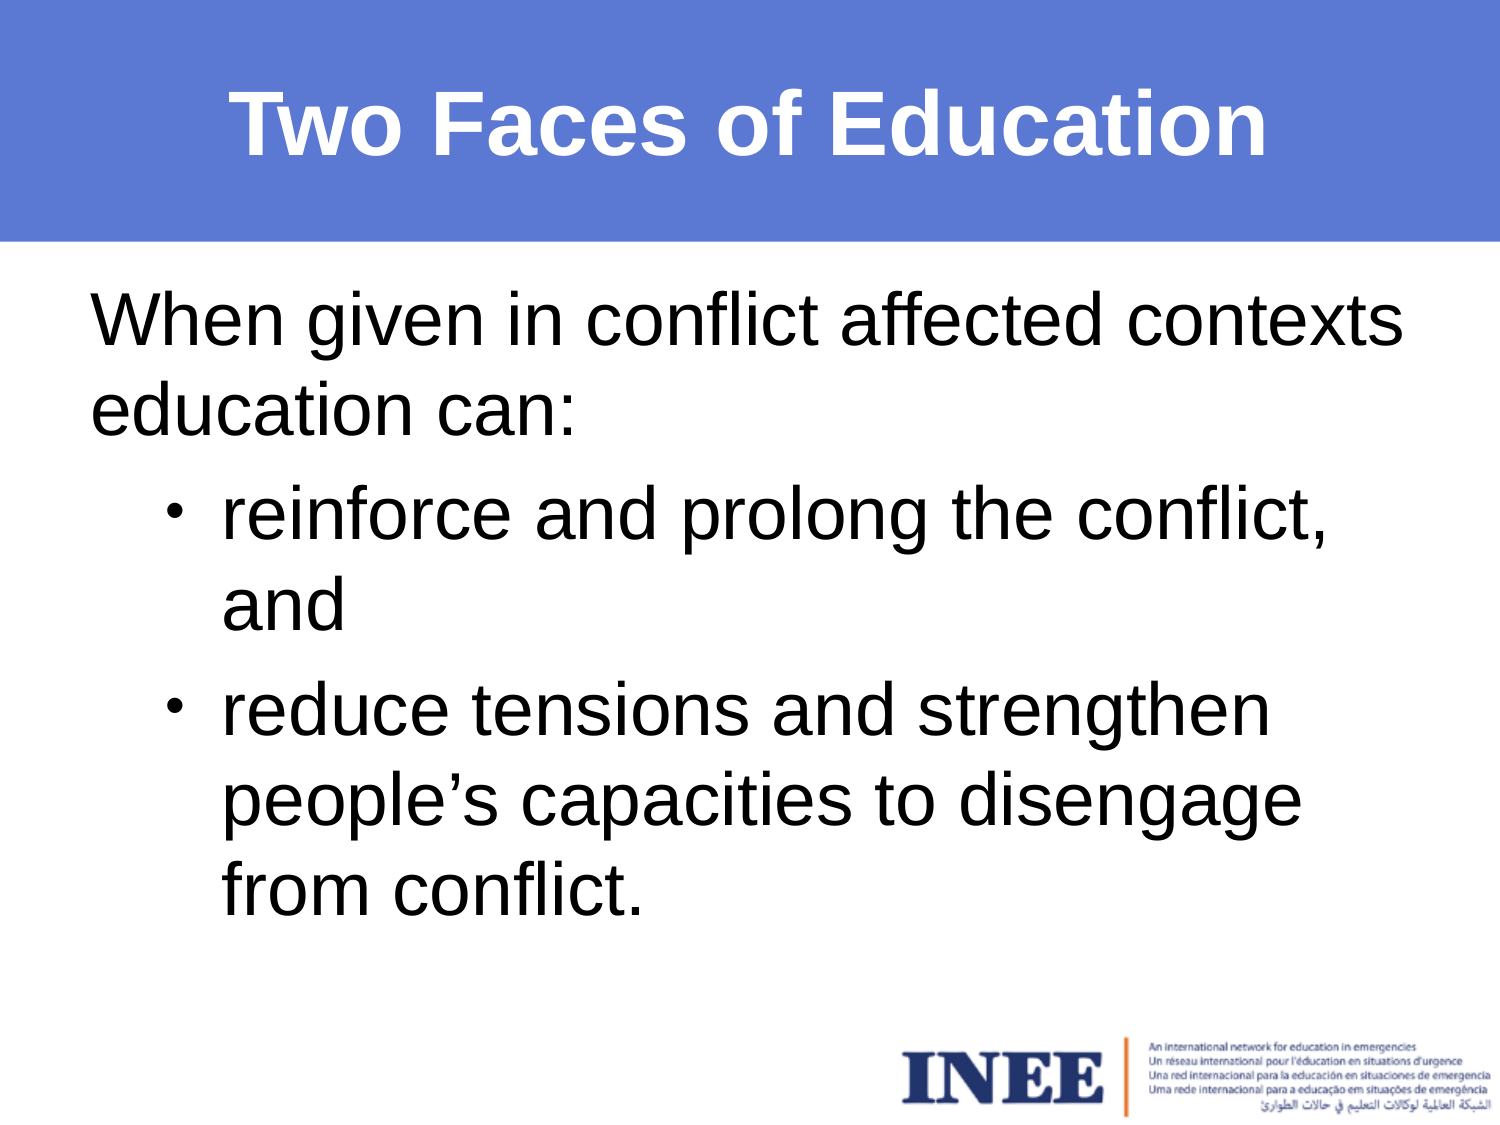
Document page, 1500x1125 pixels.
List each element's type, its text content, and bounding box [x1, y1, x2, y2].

list When given in conflict affected contexts education can: reinforce and prolong the conflict, and reduce tensions and strengthen people’s capacities to disengage from conflict. [75, 262, 1425, 1005]
title Two Faces of Education [75, 24, 1425, 213]
picture [893, 1026, 1500, 1125]
